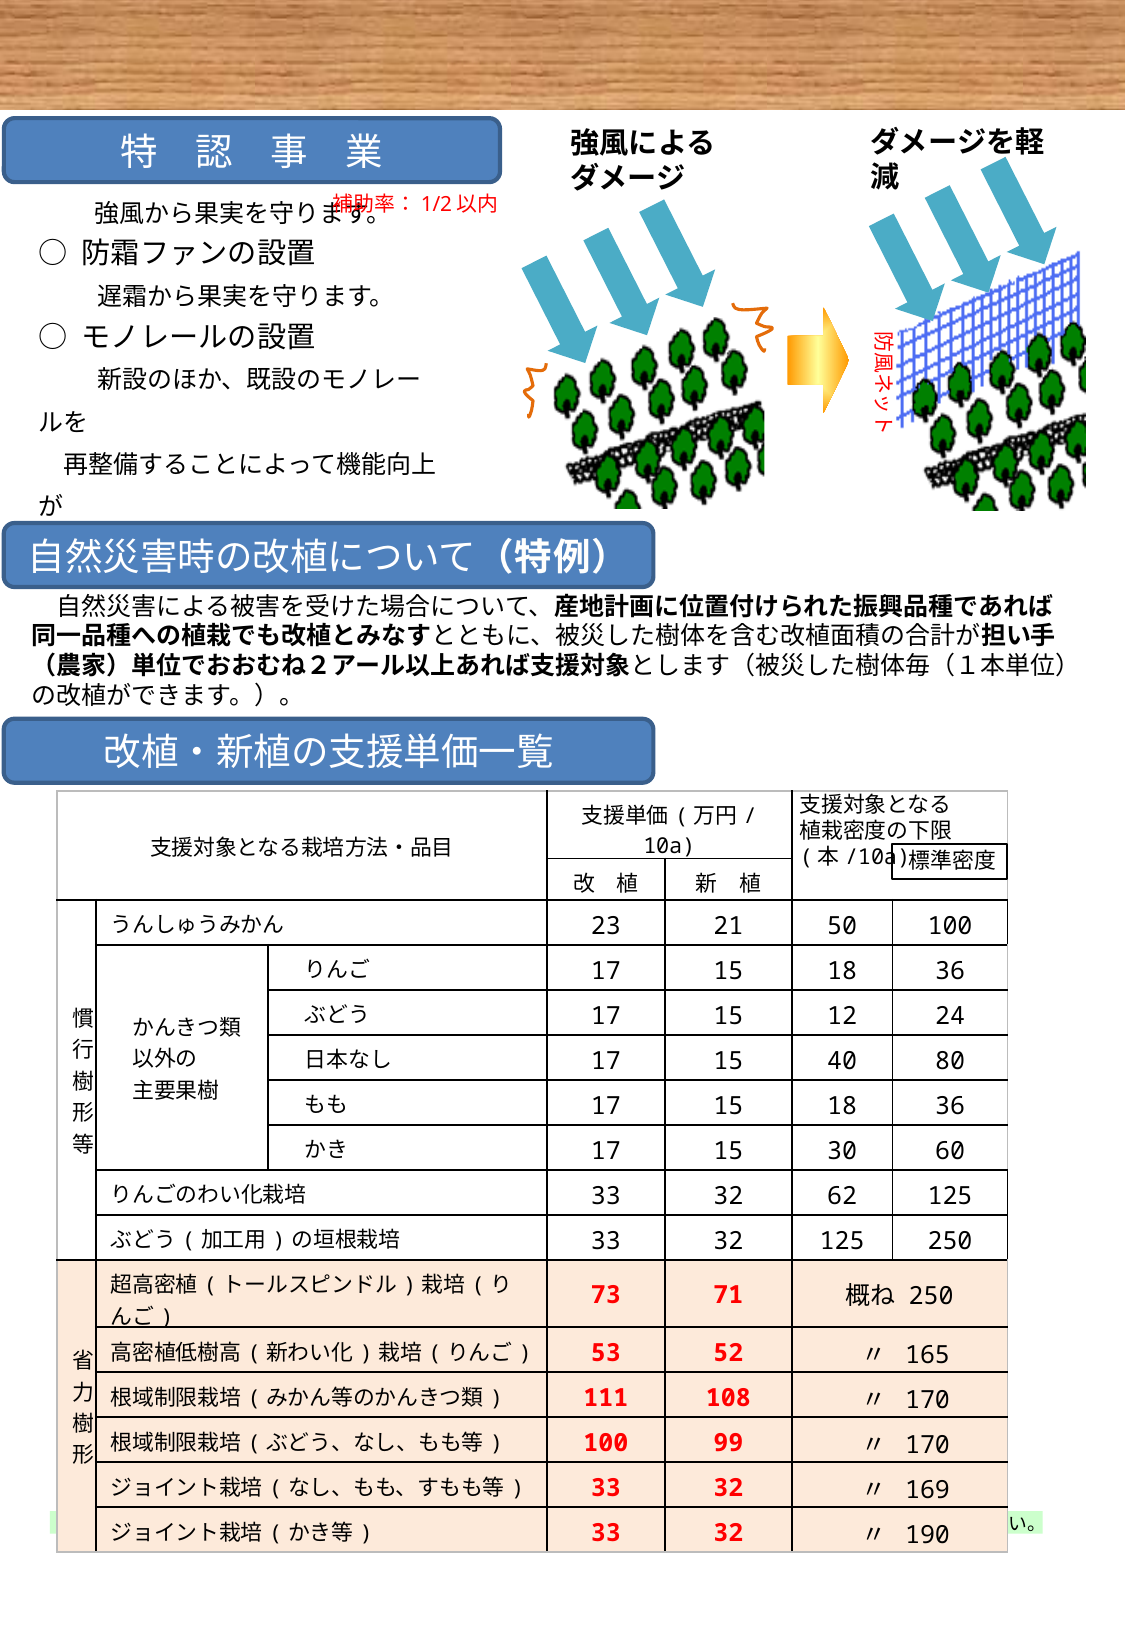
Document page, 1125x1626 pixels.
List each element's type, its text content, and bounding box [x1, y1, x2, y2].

text_box 自然災害時の改植について（特例） [1, 520, 656, 590]
table_cell 80 [893, 1036, 1007, 1079]
table_cell 15 [666, 1036, 791, 1079]
text_box 支援対象となる 植栽密度の下限 (本/10a) [779, 777, 1092, 897]
table_cell 24 [893, 991, 1007, 1034]
table_cell 99 [666, 1418, 791, 1461]
table_cell 30 [793, 1126, 892, 1169]
text_box 自然災害による被害を受けた場合について、産地計画に位置付けられた振興品種であれば 同一品種への植栽でも改植とみなすとともに、被災した樹体を含む改植面積の合計が担い手 （農家）単位でおおむね２アール以上あれば支援対象とします（被災した樹体毎（１本単位） の改植ができます。）。 [16, 582, 1123, 718]
table_cell 〃 169 [793, 1463, 1007, 1506]
table_cell 15 [666, 991, 791, 1034]
table_cell ぶどう [269, 991, 546, 1034]
table_cell 71 [666, 1261, 791, 1326]
table_cell 〃 165 [793, 1328, 1007, 1371]
table_header 支援対象となる栽培方法・品目 [58, 792, 546, 899]
table_cell 33 [548, 1508, 664, 1551]
table_cell 慣行樹形等 [58, 901, 95, 1259]
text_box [523, 116, 1087, 511]
table_cell かんきつ類 以外の 主要果樹 [97, 946, 267, 1169]
table_cell 根域制限栽培(ぶどう、なし、もも等) [97, 1418, 546, 1461]
table_cell 250 [893, 1216, 1007, 1259]
table_cell 改 植 [548, 859, 664, 899]
table_cell 〃 190 [793, 1508, 1007, 1551]
table_cell 根域制限栽培(みかん等のかんきつ類) [97, 1373, 546, 1416]
text_box 補助率：1/2以内 [317, 182, 518, 250]
table_cell 17 [548, 1036, 664, 1079]
table_cell 17 [548, 946, 664, 989]
table_cell 100 [893, 901, 1007, 944]
table_cell 33 [548, 1216, 664, 1259]
table_cell 17 [548, 1126, 664, 1169]
table_cell 53 [548, 1328, 664, 1371]
table_cell 32 [666, 1463, 791, 1506]
table_cell 超高密植(トールスピンドル)栽培(りんご) [97, 1261, 546, 1326]
table_cell 125 [893, 1171, 1007, 1214]
table_cell 概ね 250 [793, 1261, 1007, 1326]
table_cell りんご [269, 946, 546, 989]
table_cell 32 [666, 1216, 791, 1259]
table_cell 52 [666, 1328, 791, 1371]
table_cell 12 [793, 991, 892, 1034]
table_cell 33 [548, 1463, 664, 1506]
table_cell うんしゅうみかん [97, 901, 546, 944]
table_cell 100 [548, 1418, 664, 1461]
table_cell 15 [666, 1126, 791, 1169]
text_box [0, 0, 1125, 111]
table_cell 17 [548, 991, 664, 1034]
table_cell 21 [666, 901, 791, 944]
table_cell ジョイント栽培(かき等) [97, 1508, 546, 1551]
table_cell 15 [666, 1081, 791, 1124]
table_cell 省力樹形 [58, 1261, 95, 1551]
table_cell 日本なし [269, 1036, 546, 1079]
text_box 改植・新植の支援単価一覧 [1, 716, 656, 785]
text_box 特 認 事 業 [1, 116, 503, 185]
table_cell 62 [793, 1171, 892, 1214]
table_cell 18 [793, 946, 892, 989]
table_cell もも [269, 1081, 546, 1124]
table_cell 32 [666, 1508, 791, 1551]
table_cell ぶどう(加工用)の垣根栽培 [97, 1216, 546, 1259]
table_cell 15 [666, 946, 791, 989]
table_cell 125 [793, 1216, 892, 1259]
table_cell 73 [548, 1261, 664, 1326]
table_cell 18 [793, 1081, 892, 1124]
table_cell 60 [893, 1126, 1007, 1169]
table_cell 新 植 [666, 859, 791, 899]
table_cell ジョイント栽培(なし、もも、すもも等) [97, 1463, 546, 1506]
table_cell 36 [893, 1081, 1007, 1124]
table_cell 32 [666, 1171, 791, 1214]
table_cell 〃 170 [793, 1373, 1007, 1416]
table_cell 111 [548, 1373, 664, 1416]
table_cell りんごのわい化栽培 [97, 1171, 546, 1214]
table_cell 36 [893, 946, 1007, 989]
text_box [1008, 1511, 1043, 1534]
table_cell 〃 170 [793, 1418, 1007, 1461]
table_cell 23 [548, 901, 664, 944]
text_box [890, 842, 1010, 881]
table_cell 108 [666, 1373, 791, 1416]
text_box ○ 防風ネットの設置 強風から果実を守ります。 ○ 防霜ファンの設置 遅霜から果実を守ります。 ○ モノレールの設置 新設のほか、既設のモノレールを 再整備することによって機能向上が 認められるものも対象とします。 [23, 185, 462, 520]
table_cell 50 [793, 901, 892, 944]
table_cell 40 [793, 1036, 892, 1079]
table_cell 33 [548, 1171, 664, 1214]
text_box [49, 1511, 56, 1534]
table_cell 高密植低樹高(新わい化)栽培(りんご) [97, 1328, 546, 1371]
text_box 標準密度 [890, 836, 1052, 892]
table_header 支援単価(万円/10a) [548, 792, 779, 858]
table_cell 17 [548, 1081, 664, 1124]
table_cell かき [269, 1126, 546, 1169]
